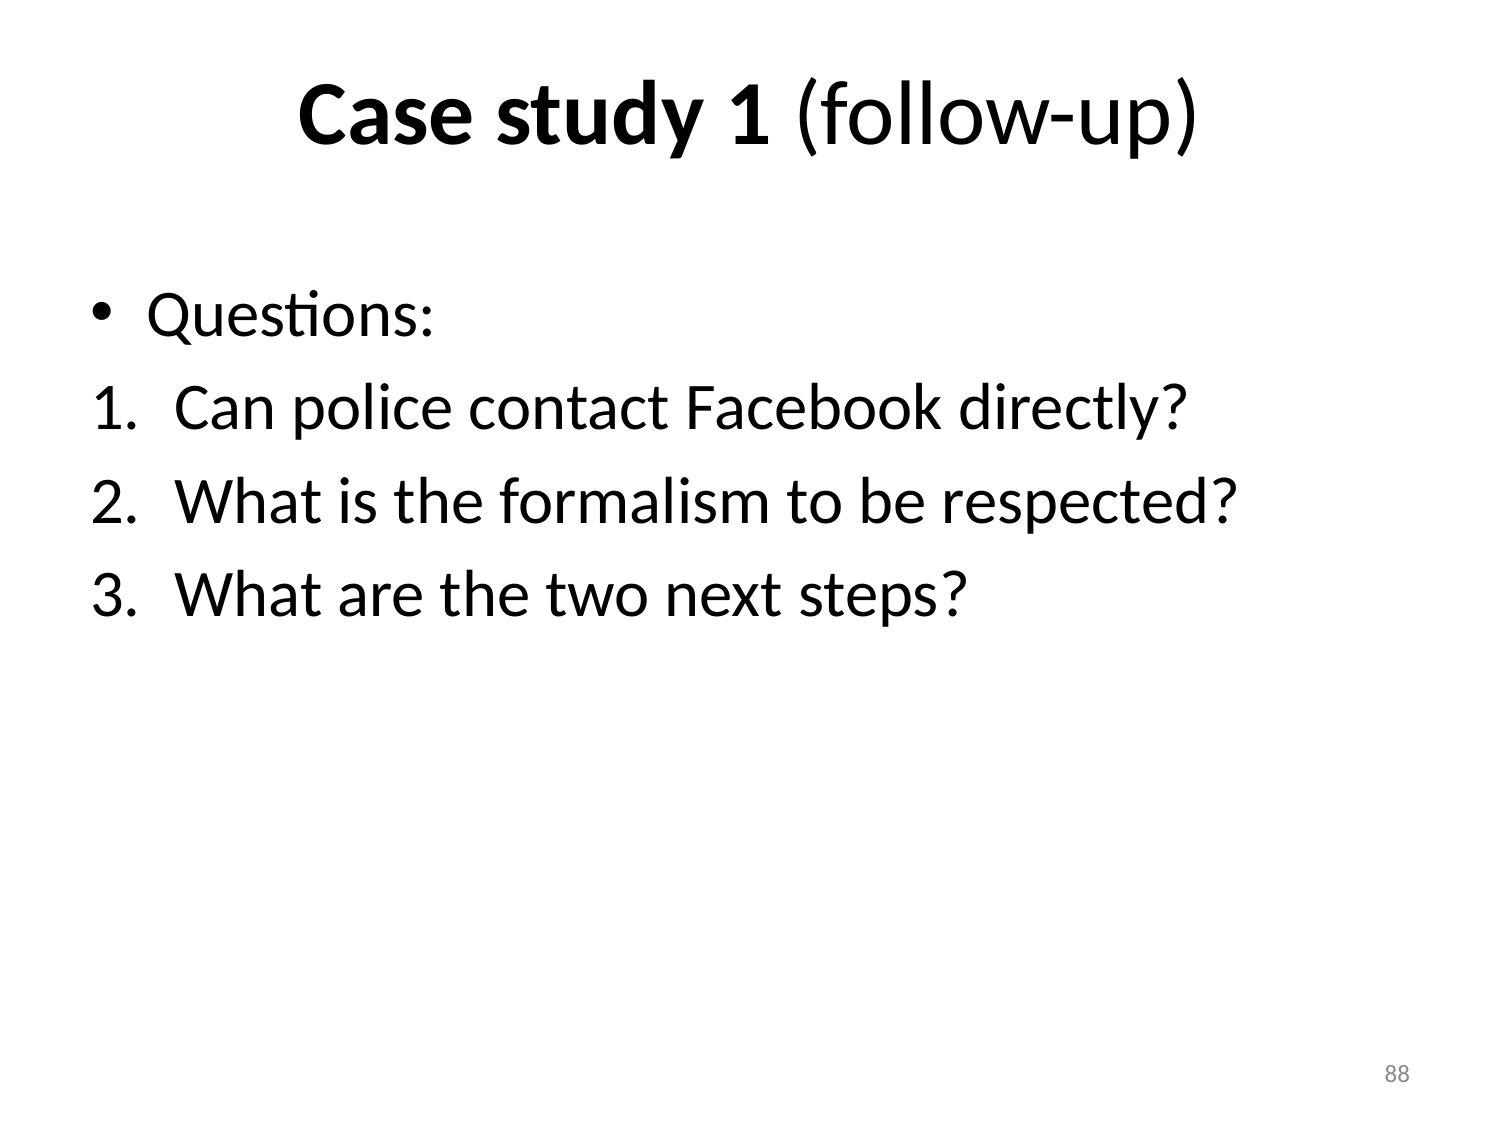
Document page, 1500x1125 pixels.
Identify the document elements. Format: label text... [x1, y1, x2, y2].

slide_number 88 [1074, 1042, 1425, 1103]
list Questions: Can police contact Facebook directly? What is the formalism to be respected? What are the two next steps? [75, 262, 1425, 1005]
title Case study 1 (follow-up) [75, 45, 1425, 187]
